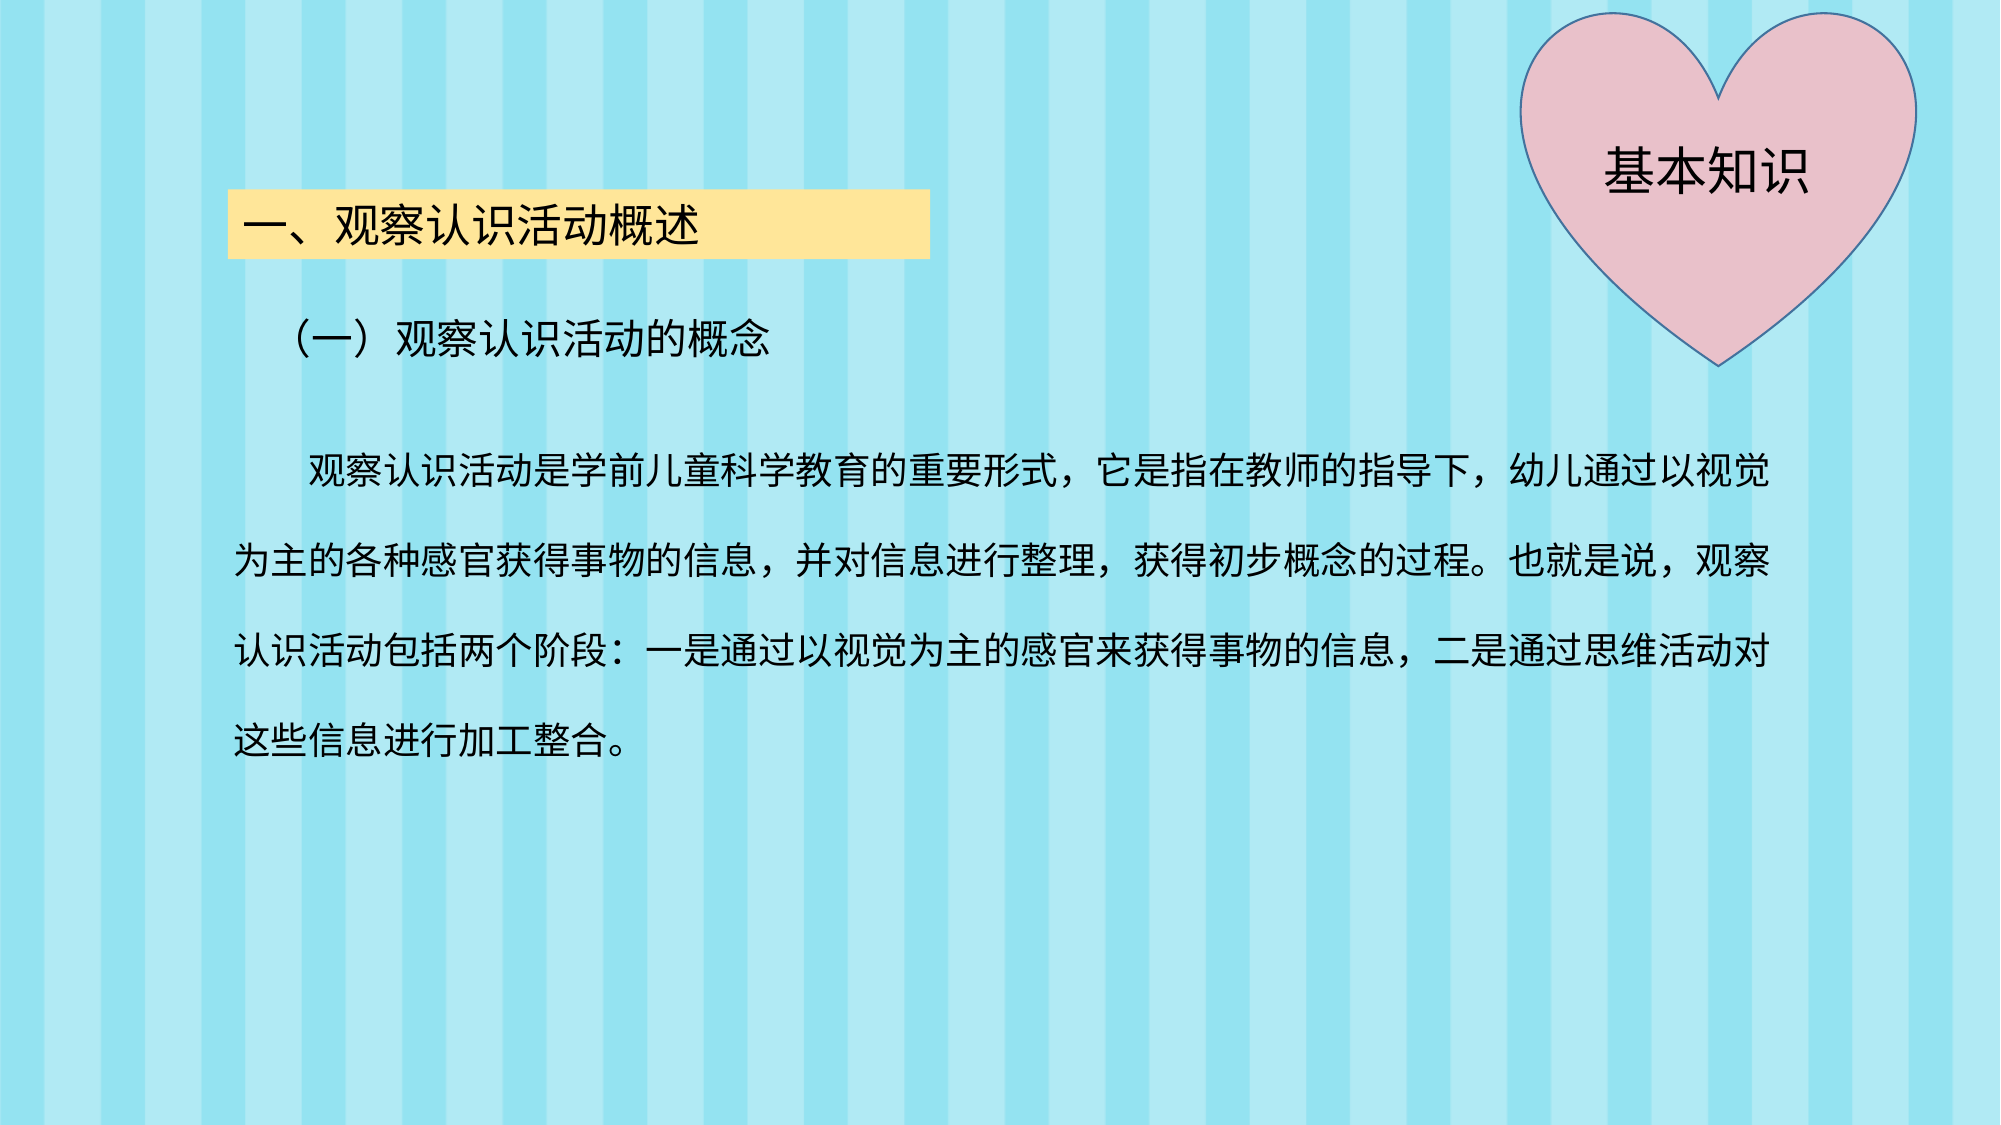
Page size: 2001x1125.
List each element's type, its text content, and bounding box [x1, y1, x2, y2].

picture [0, 0, 2000, 1125]
text_box 一、观察认识活动概述 [227, 189, 931, 260]
text_box （一）观察认识活动的概念 [255, 305, 823, 371]
text_box 基本知识 [1588, 130, 1848, 209]
text_box 观察认识活动是学前儿童科学教育的重要形式，它是指在教师的指导下，幼儿通过以视觉 为主的各种感官获得事物的信息，并对信息进行整理，获得初步概念的过程。也就是说，观察 认识活动包括两个阶段：一是通过以视觉为主的感官来获得事物的信息，二是通过思维活动对 这些信息进行加工整合。 [218, 394, 1809, 770]
text_box [1519, 12, 1918, 368]
